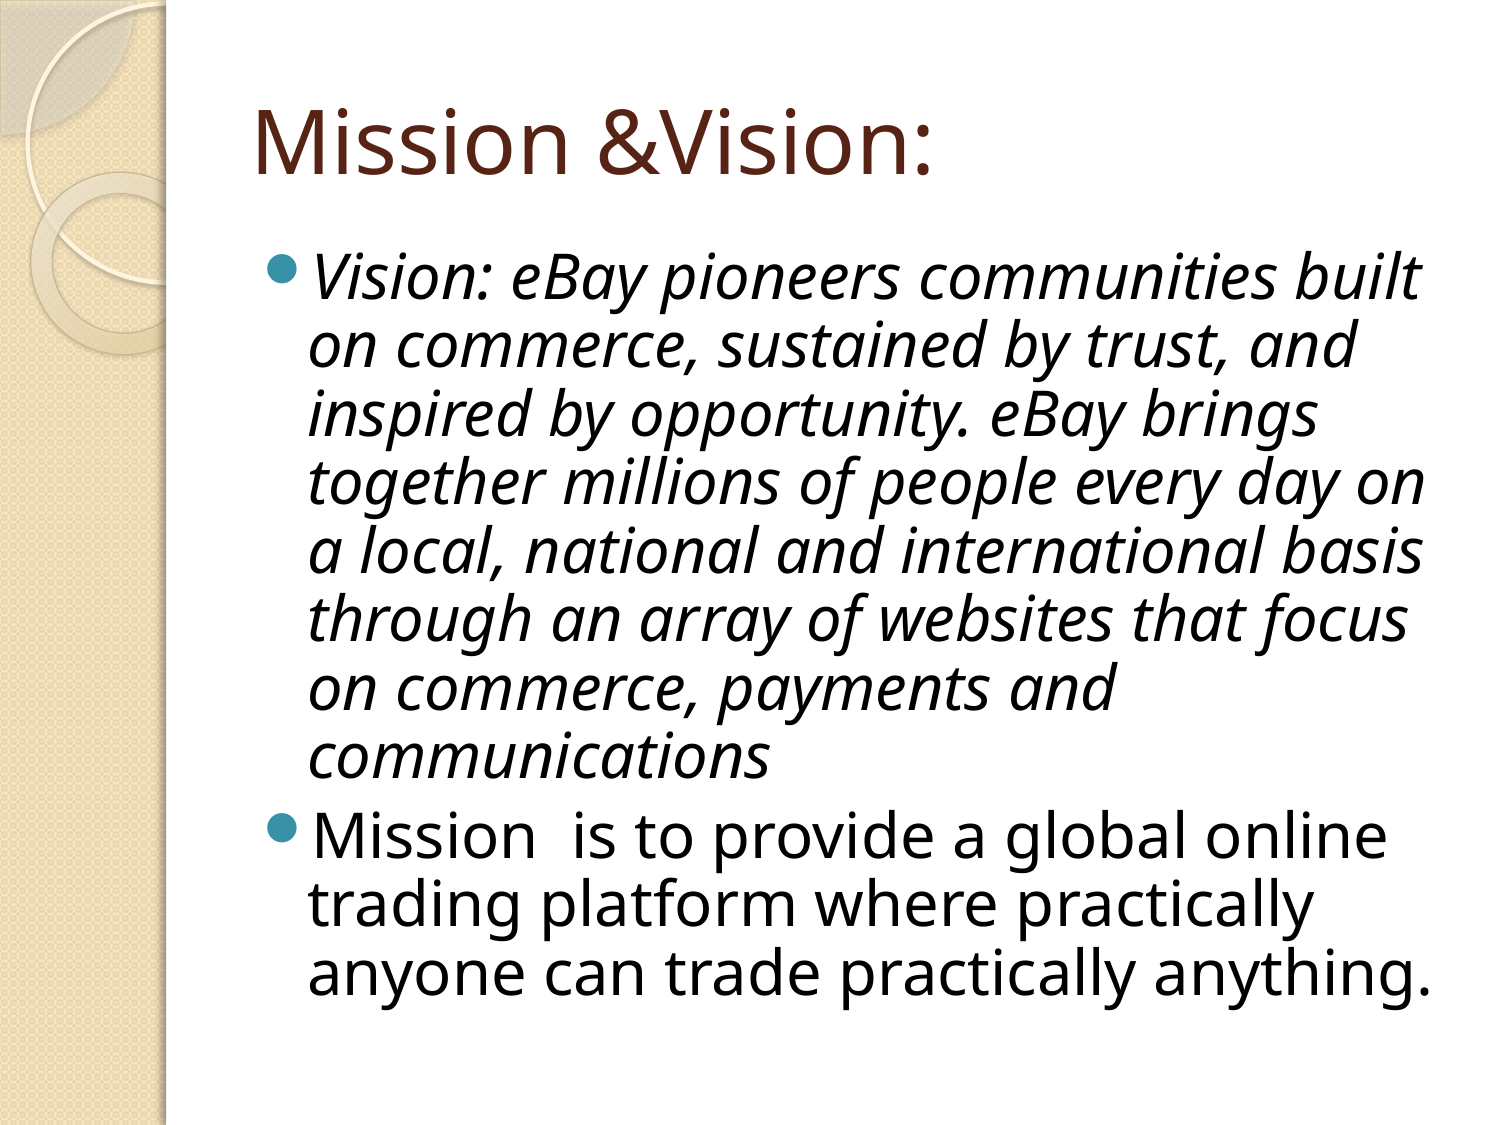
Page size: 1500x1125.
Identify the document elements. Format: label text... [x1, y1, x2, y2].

title Mission &Vision: [235, 45, 1466, 233]
list Vision: eBay pioneers communities built on commerce, sustained by trust, and inspired by opportunity. eBay brings together millions of people every day on a local, national and international basis through an array of websites that focus on commerce, payments and communications Mission is to provide a global online trading platform where practically anyone can trade practically anything. [235, 237, 1466, 1025]
